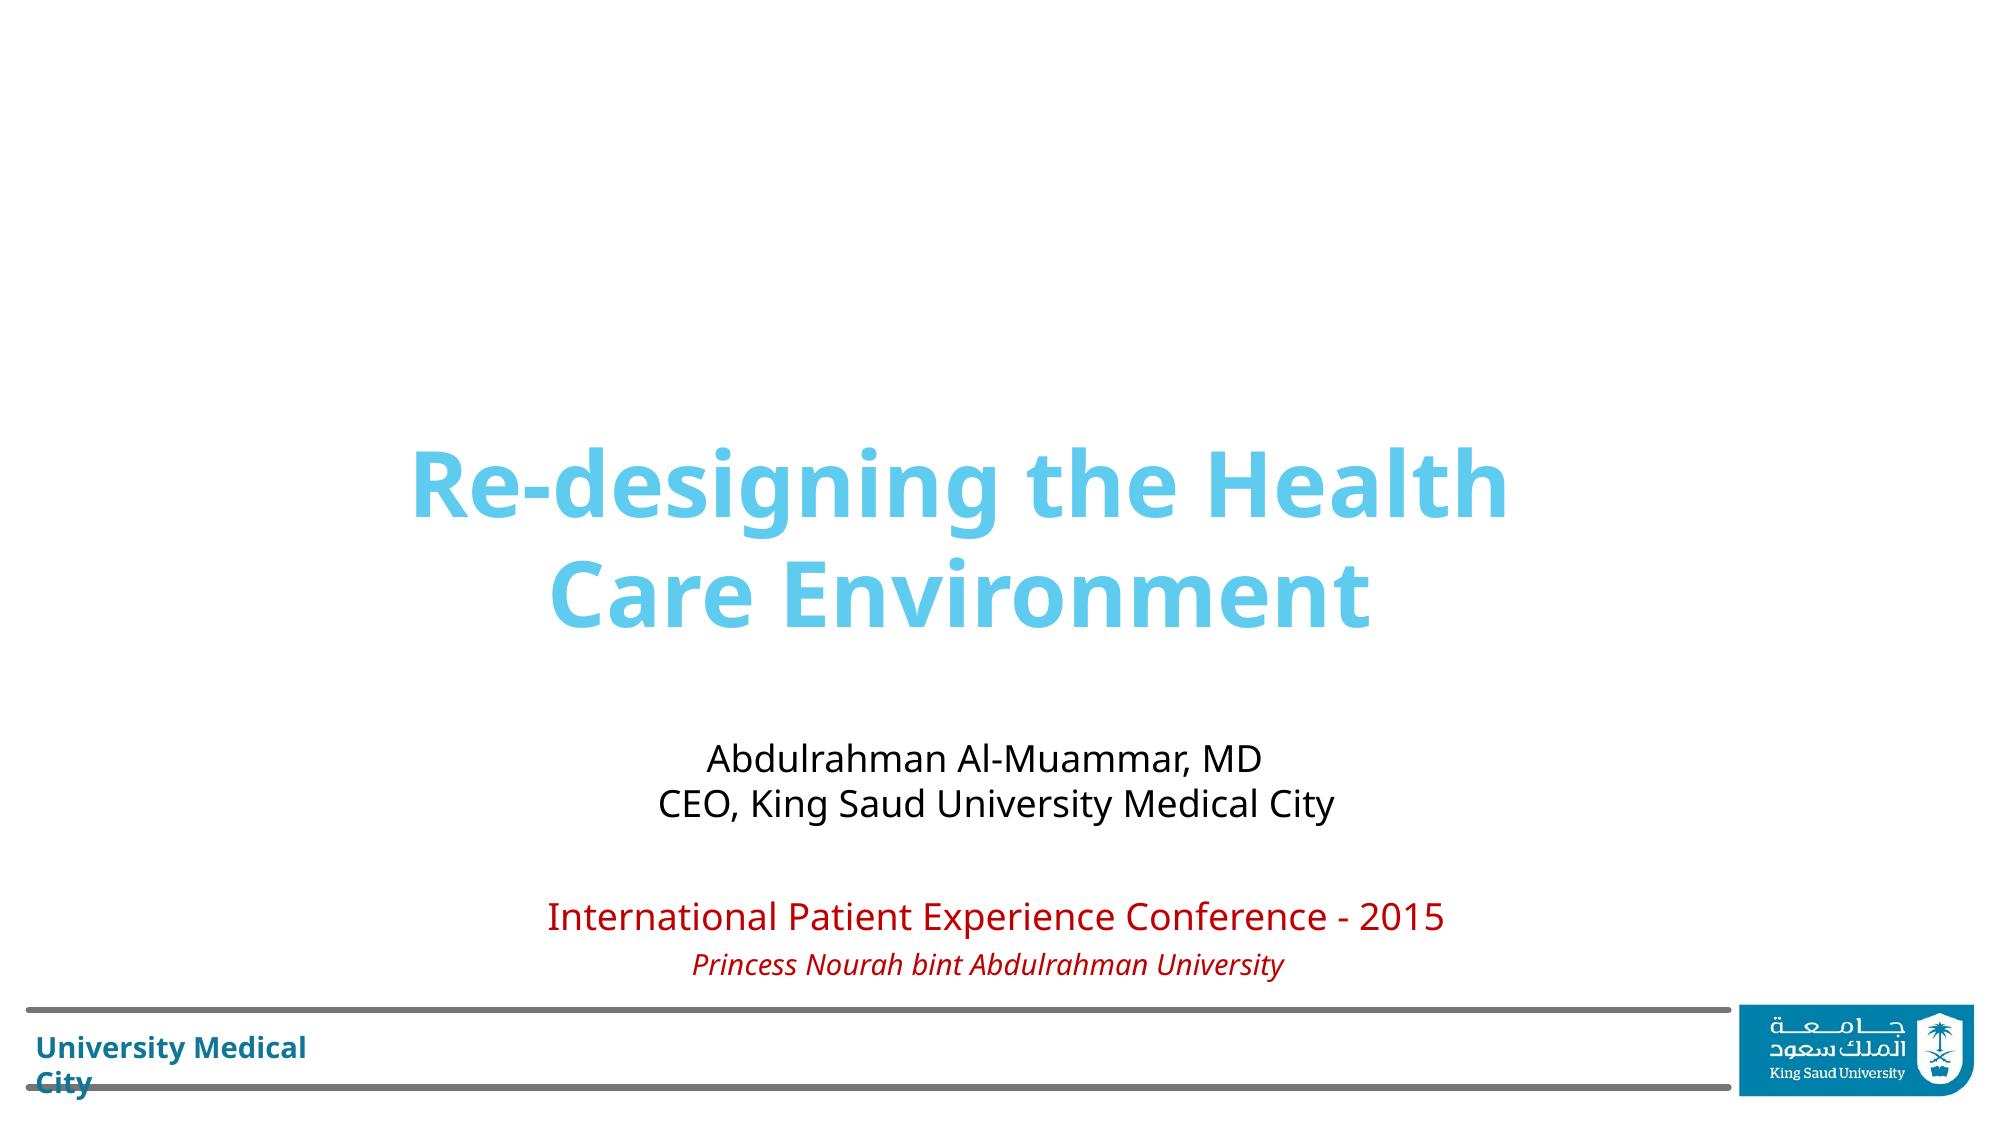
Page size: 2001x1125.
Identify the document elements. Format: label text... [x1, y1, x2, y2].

picture [1737, 1002, 1976, 1099]
title Re-designing the Health Care Environment [298, 249, 1623, 654]
text_box Abdulrahman Al-Muammar, MD CEO, King Saud University Medical City [643, 727, 1351, 833]
text_box International Patient Experience Conference - 2015 Princess Nourah bint Abdulrahman University [532, 885, 1461, 991]
